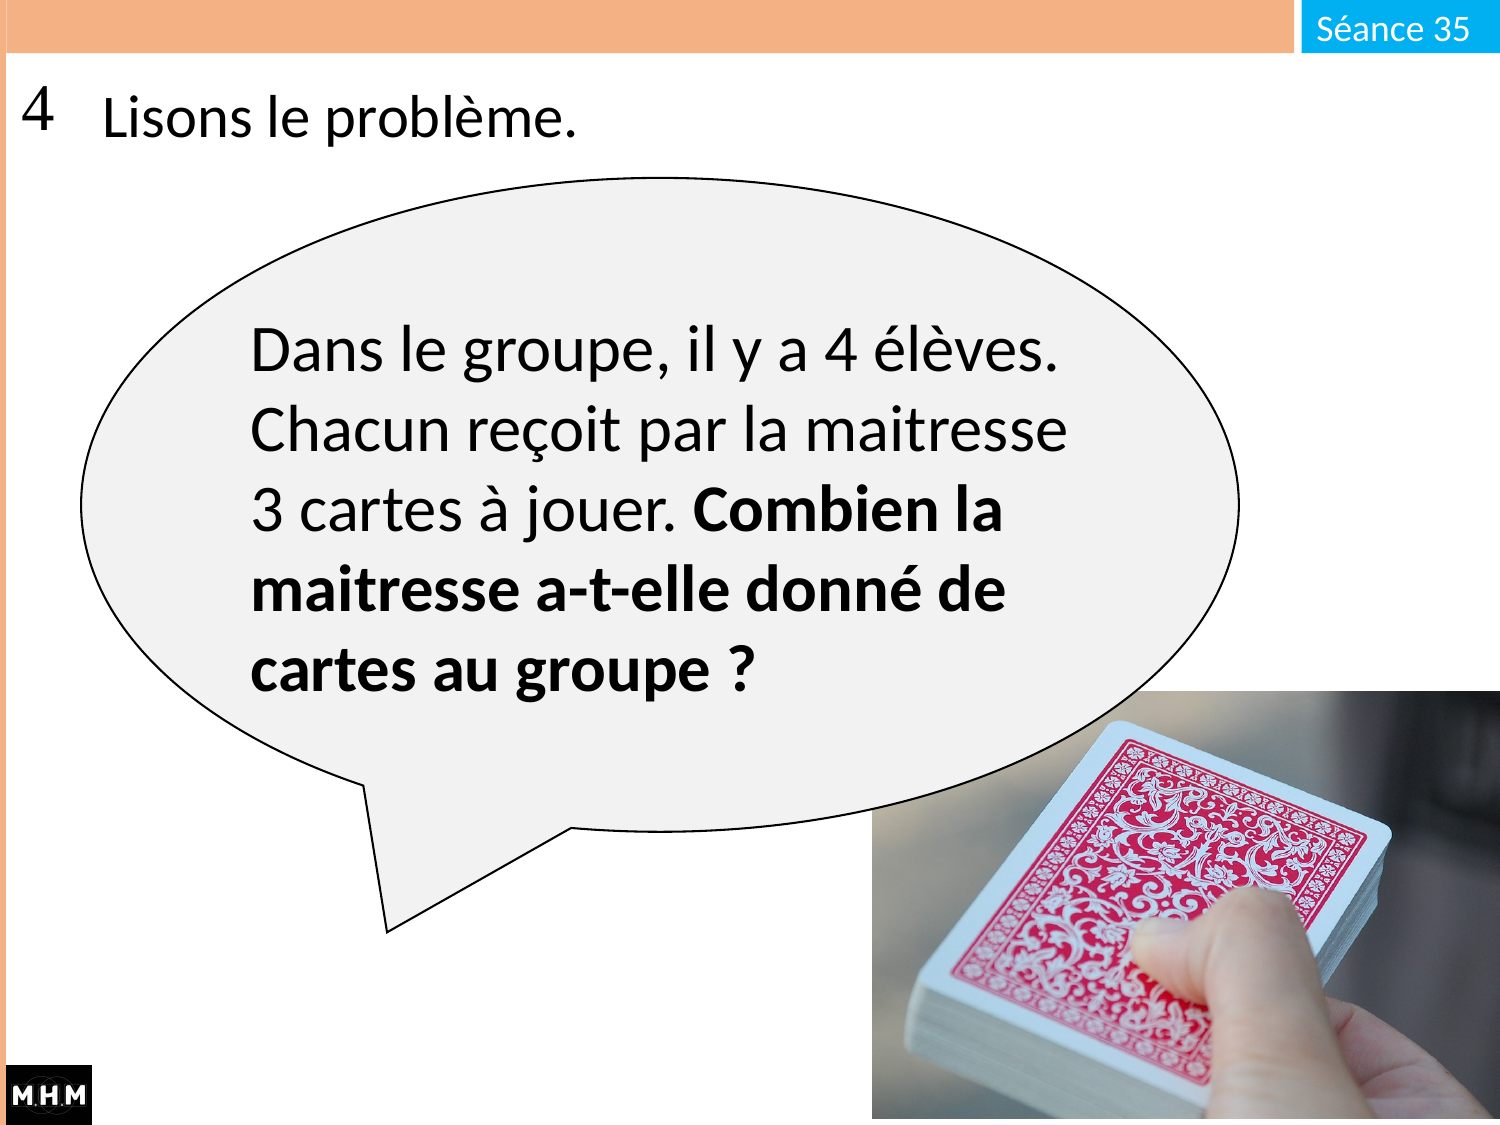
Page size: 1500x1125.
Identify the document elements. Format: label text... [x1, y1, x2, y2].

title Lisons le problème. [87, 32, 1382, 158]
text_box Dans le groupe, il y a 4 élèves. Chacun reçoit par la maitresse 3 cartes à jouer. Combien la maitresse a-t-elle donné de cartes au groupe ? [80, 176, 1240, 934]
picture [872, 691, 1500, 1119]
picture [6, 1065, 92, 1125]
